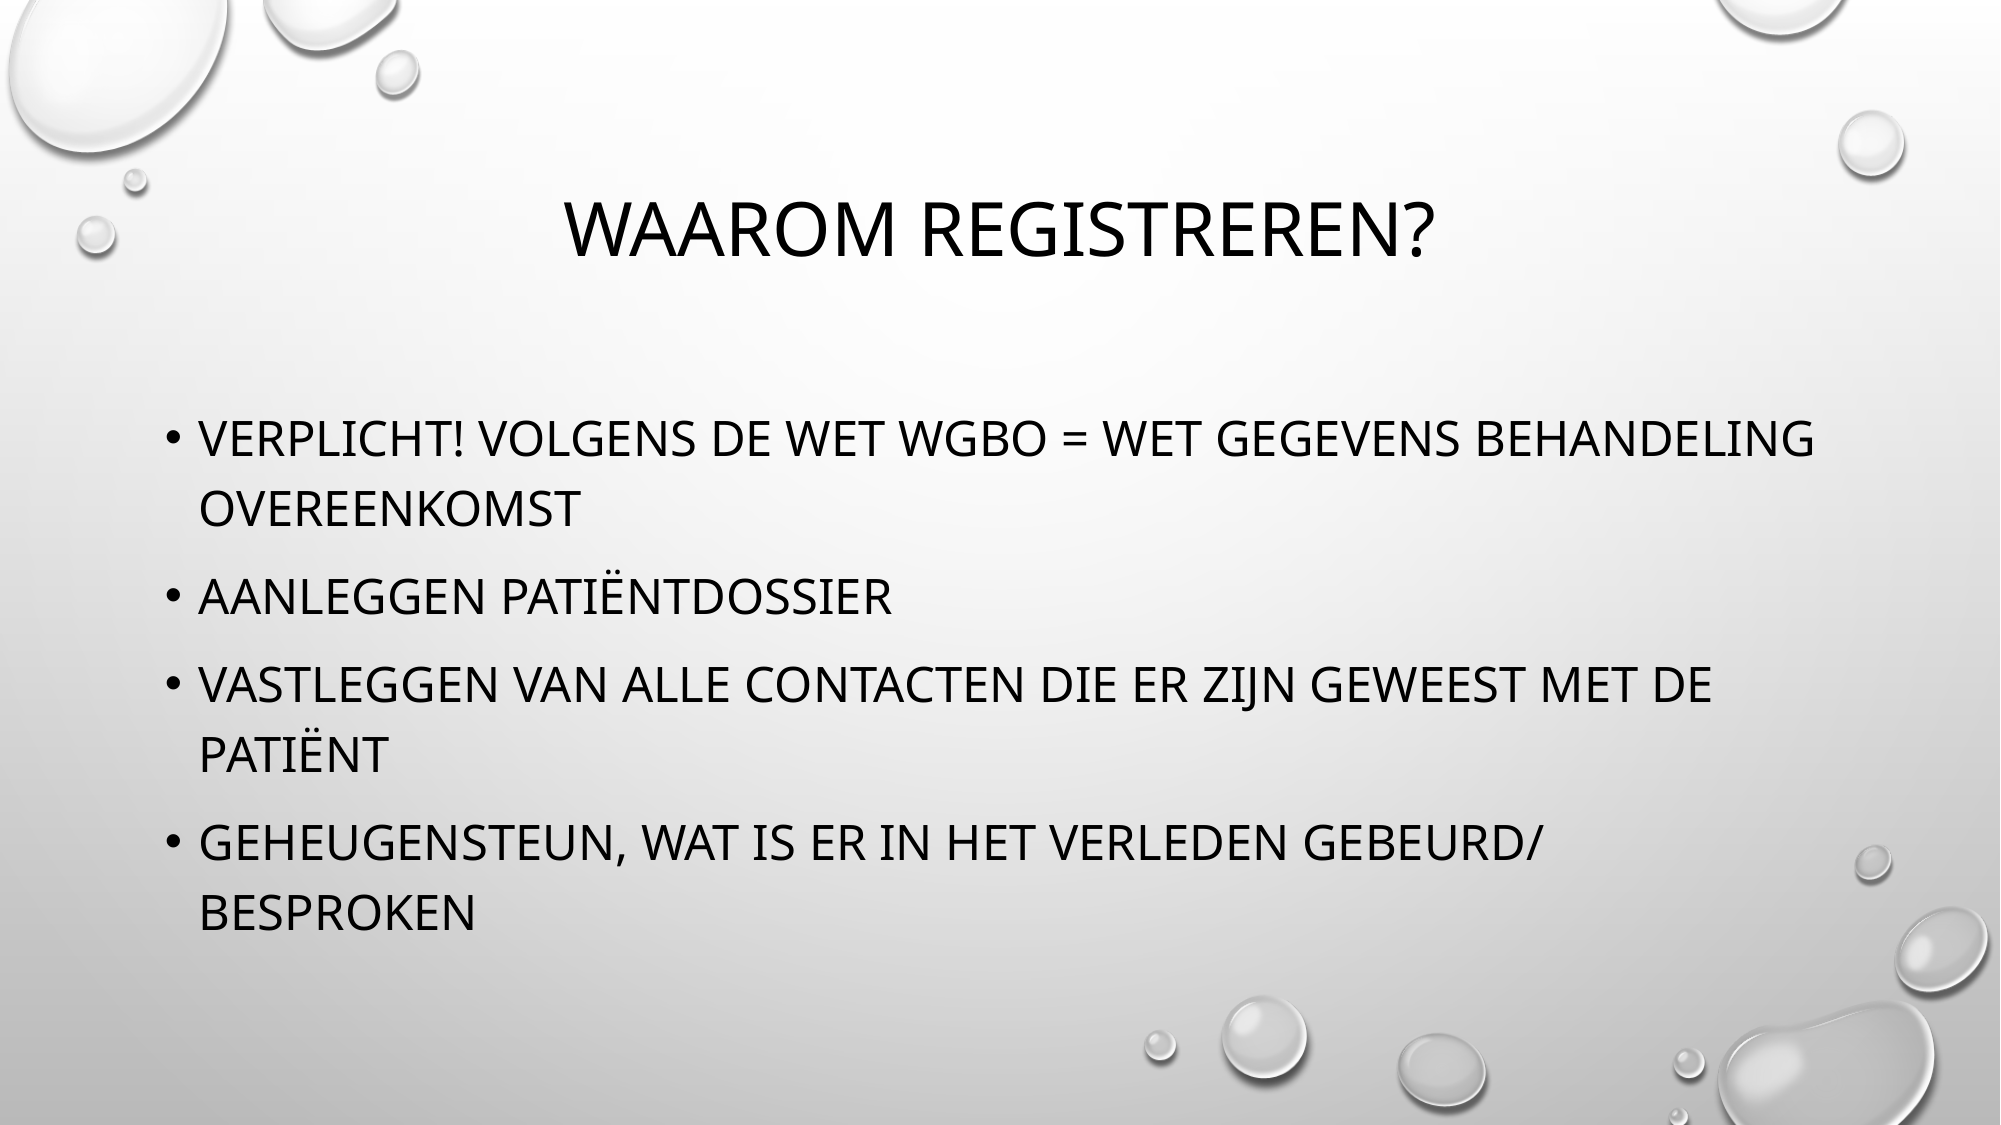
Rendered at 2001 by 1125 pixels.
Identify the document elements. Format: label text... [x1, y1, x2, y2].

picture [0, 0, 2000, 1125]
list Verplicht! Volgens de wet WGBO = wet gegevens behandeling overeenkomst Aanleggen patiëntdossier Vastleggen van alle contacten die er zijn geweest met de patiënt Geheugensteun, wat is er in het verleden gebeurd/ besproken [149, 388, 1850, 950]
title Waarom registreren? [149, 101, 1851, 364]
